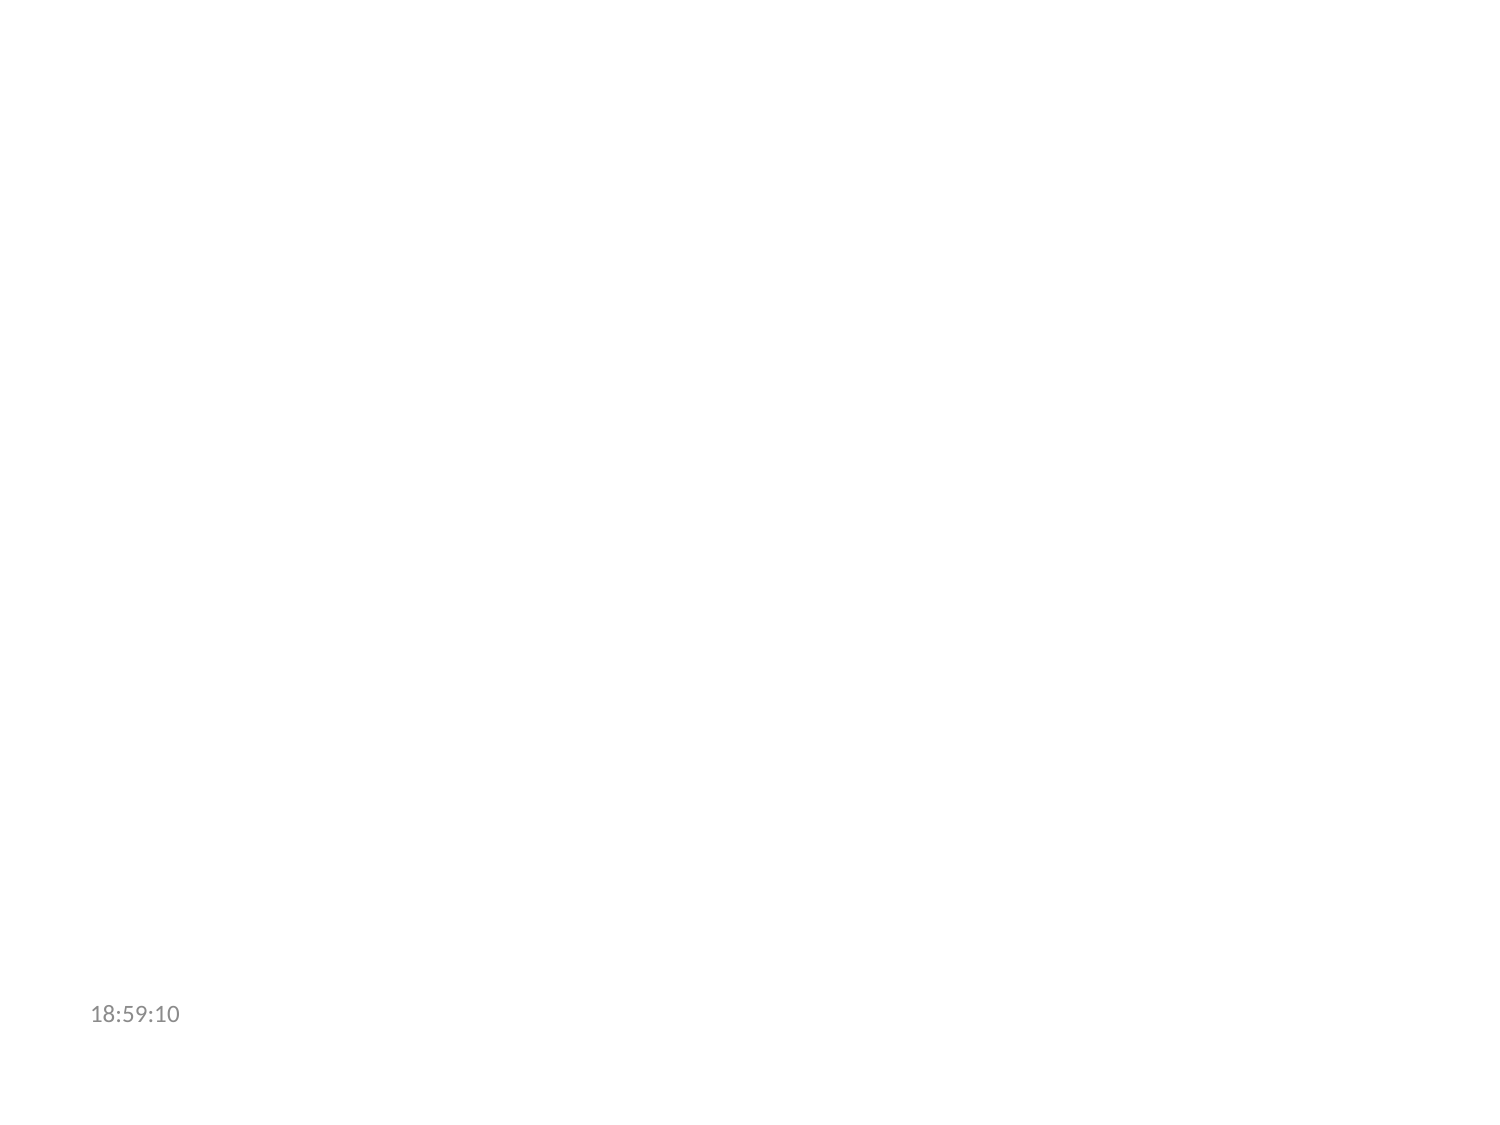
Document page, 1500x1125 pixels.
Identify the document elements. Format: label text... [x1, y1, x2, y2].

text_box 15:35:09 [75, 982, 425, 1043]
